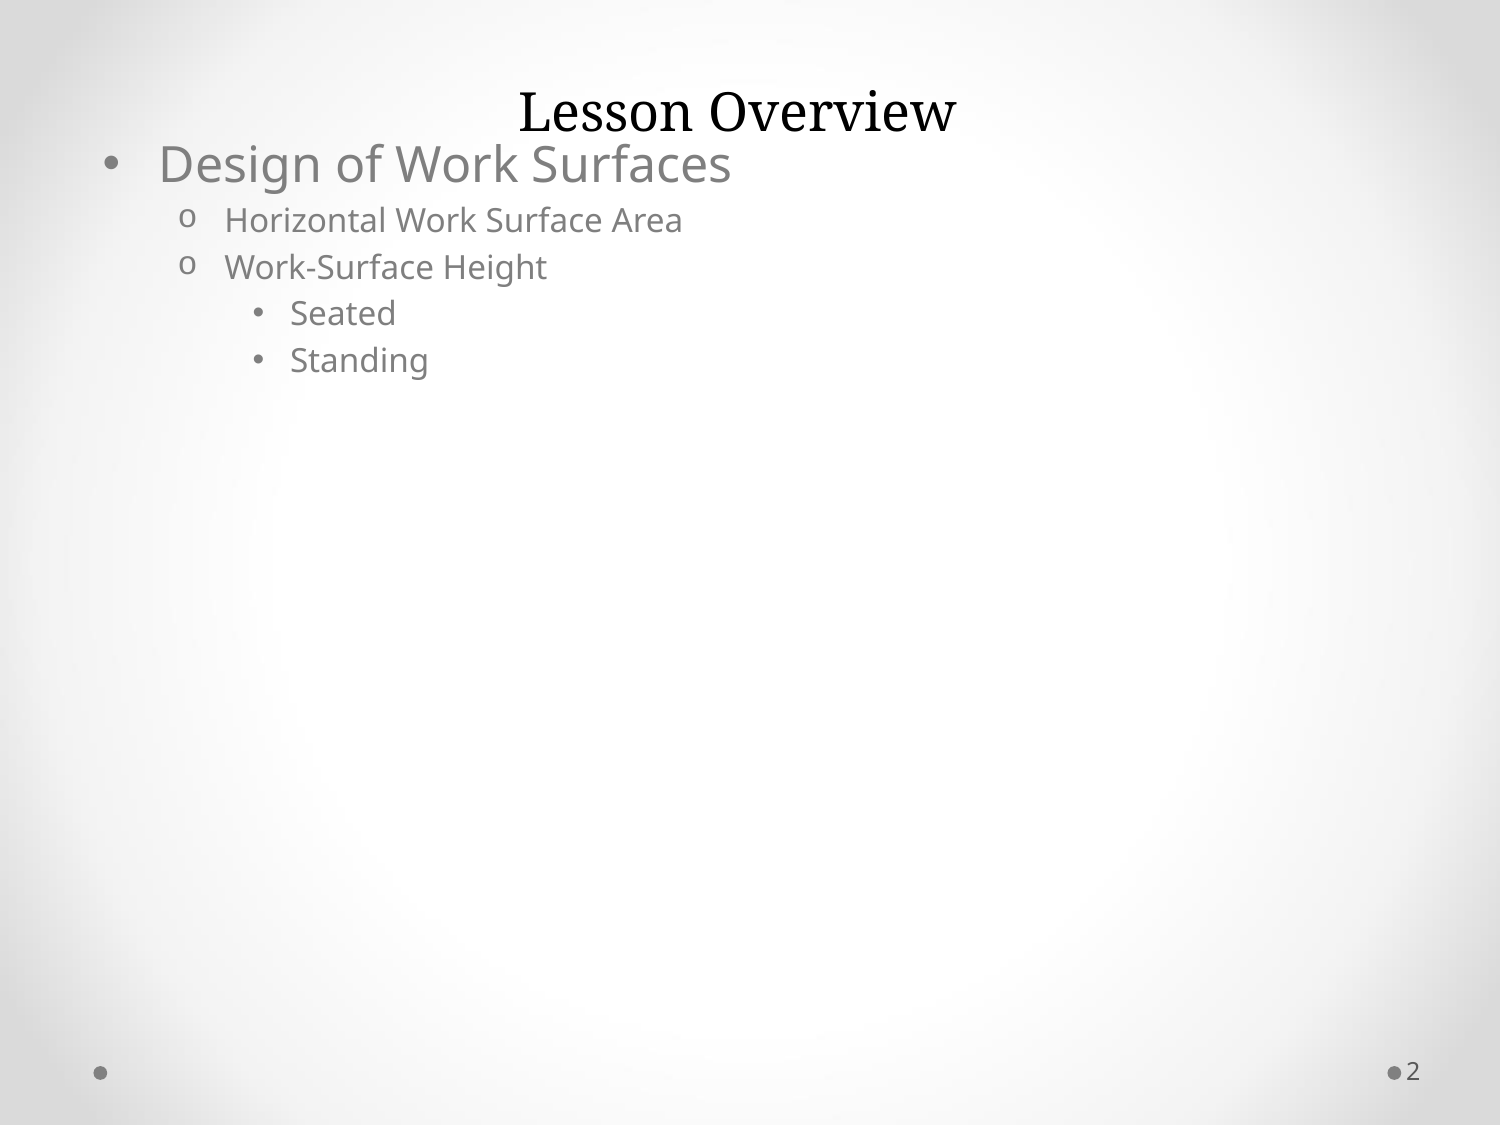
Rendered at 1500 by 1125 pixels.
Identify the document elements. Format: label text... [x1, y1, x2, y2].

slide_number 2 [1401, 1042, 1494, 1103]
title Lesson Overview [62, 50, 1413, 150]
list Design of Work Surfaces Horizontal Work Surface Area Work-Surface Height Seated Standing [87, 125, 1438, 1100]
picture [0, 0, 1500, 1125]
